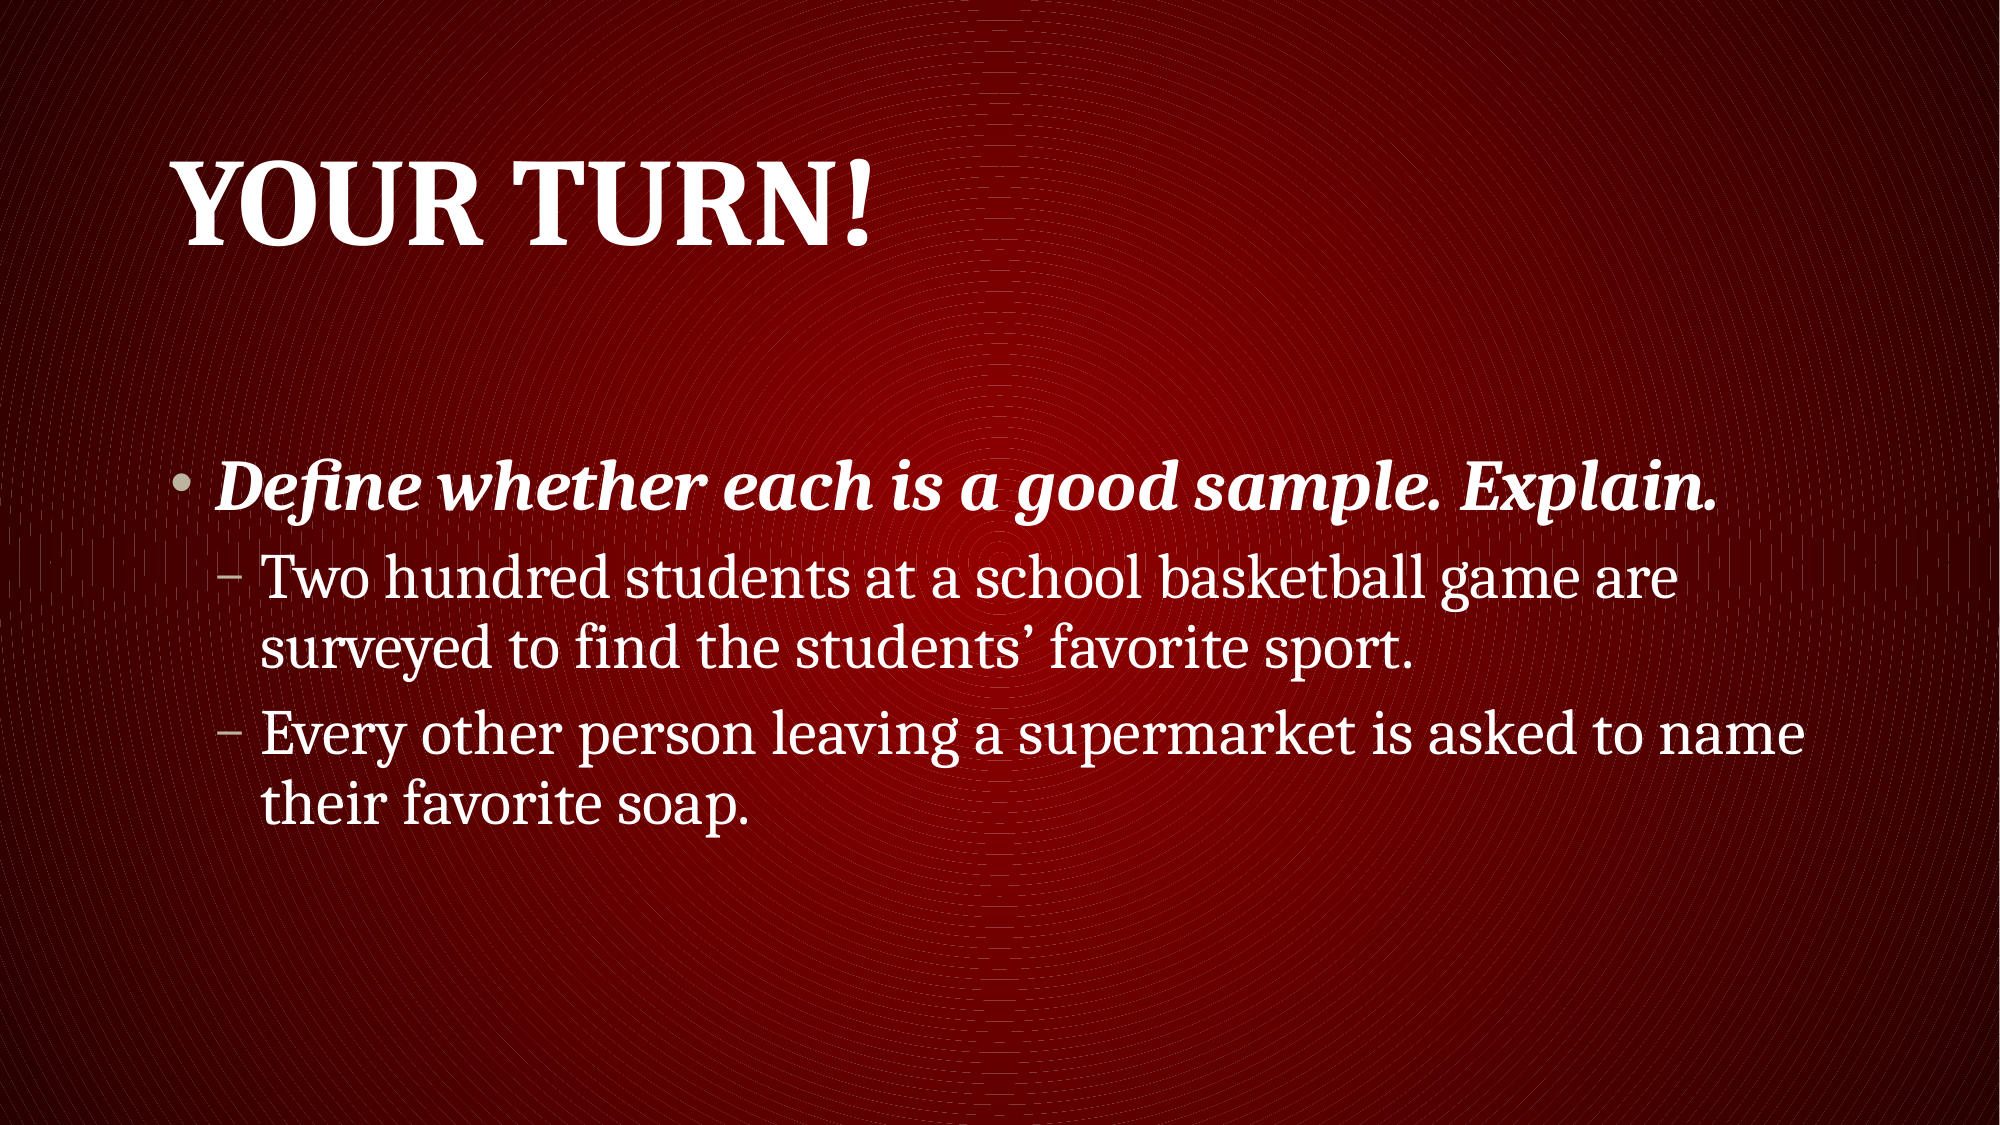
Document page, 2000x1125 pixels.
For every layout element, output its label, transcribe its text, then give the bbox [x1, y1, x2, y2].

title Your turn! [149, 79, 1850, 280]
list Define whether each is a good sample. Explain. Two hundred students at a school basketball game are surveyed to find the students’ favorite sport. Every other person leaving a supermarket is asked to name their favorite soap. [149, 437, 1850, 913]
